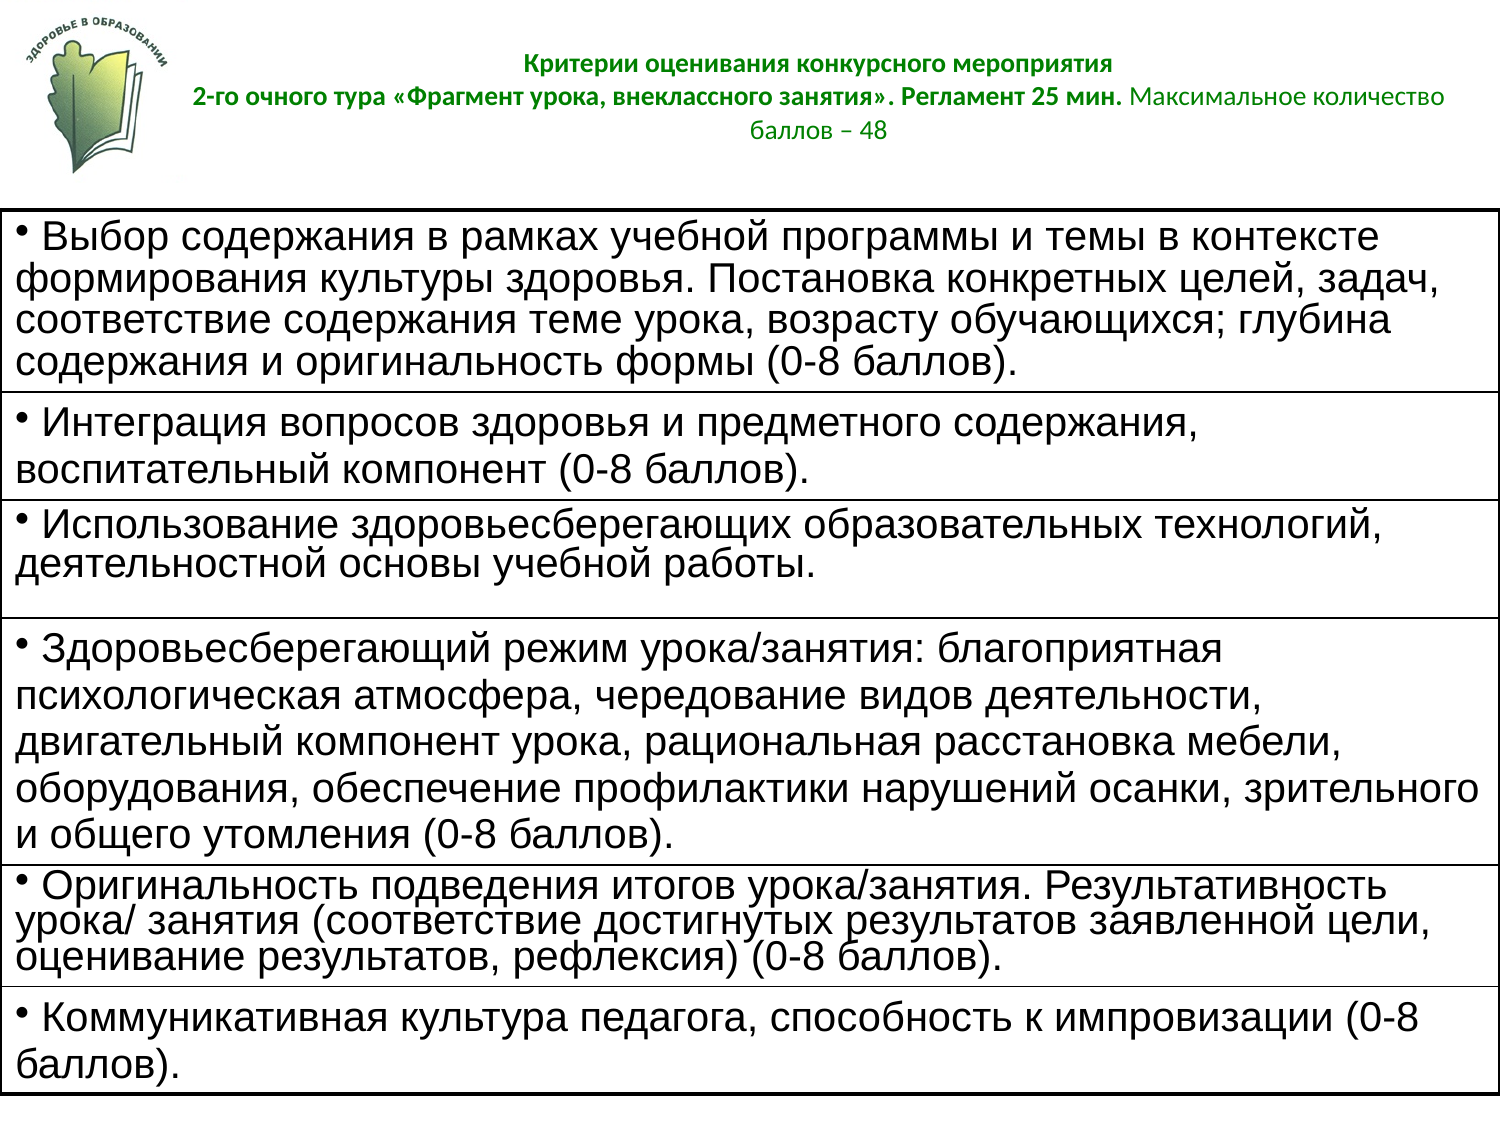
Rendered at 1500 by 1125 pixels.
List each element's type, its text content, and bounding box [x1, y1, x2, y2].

table_cell Оригинальность подведения итогов урока/занятия. Результативность урока/ занятия (соответствие достигнутых результатов заявленной цели, оценивание результатов, рефлексия) (0-8 баллов). [2, 866, 1498, 986]
title Критерии оценивания конкурсного мероприятия 2-го очного тура «Фрагмент урока, внеклассного занятия». Регламент 25 мин. Максимальное количество баллов – 48 [174, 37, 1463, 208]
table_cell Интеграция вопросов здоровья и предметного содержания, воспитательный компонент (0-8 баллов). [2, 393, 1498, 499]
table_cell Здоровьесберегающий режим урока/занятия: благоприятная психологическая атмосфера, чередование видов деятельности, двигательный компонент урока, рациональная расстановка мебели, оборудования, обеспечение профилактики нарушений осанки, зрительного и общего утомления (0-8 баллов). [2, 619, 1498, 864]
picture [0, 0, 188, 185]
table_cell Использование здоровьесберегающих образовательных технологий, деятельностной основы учебной работы. [2, 501, 1498, 617]
table_cell Коммуникативная культура педагога, способность к импровизации (0-8 баллов). [2, 987, 1498, 1092]
table_header Выбор содержания в рамках учебной программы и темы в контексте формирования культуры здоровья. Постановка конкретных целей, задач, соответствие содержания теме урока, возрасту обучающихся; глубина содержания и оригинальность формы (0-8 баллов). [2, 212, 1498, 391]
